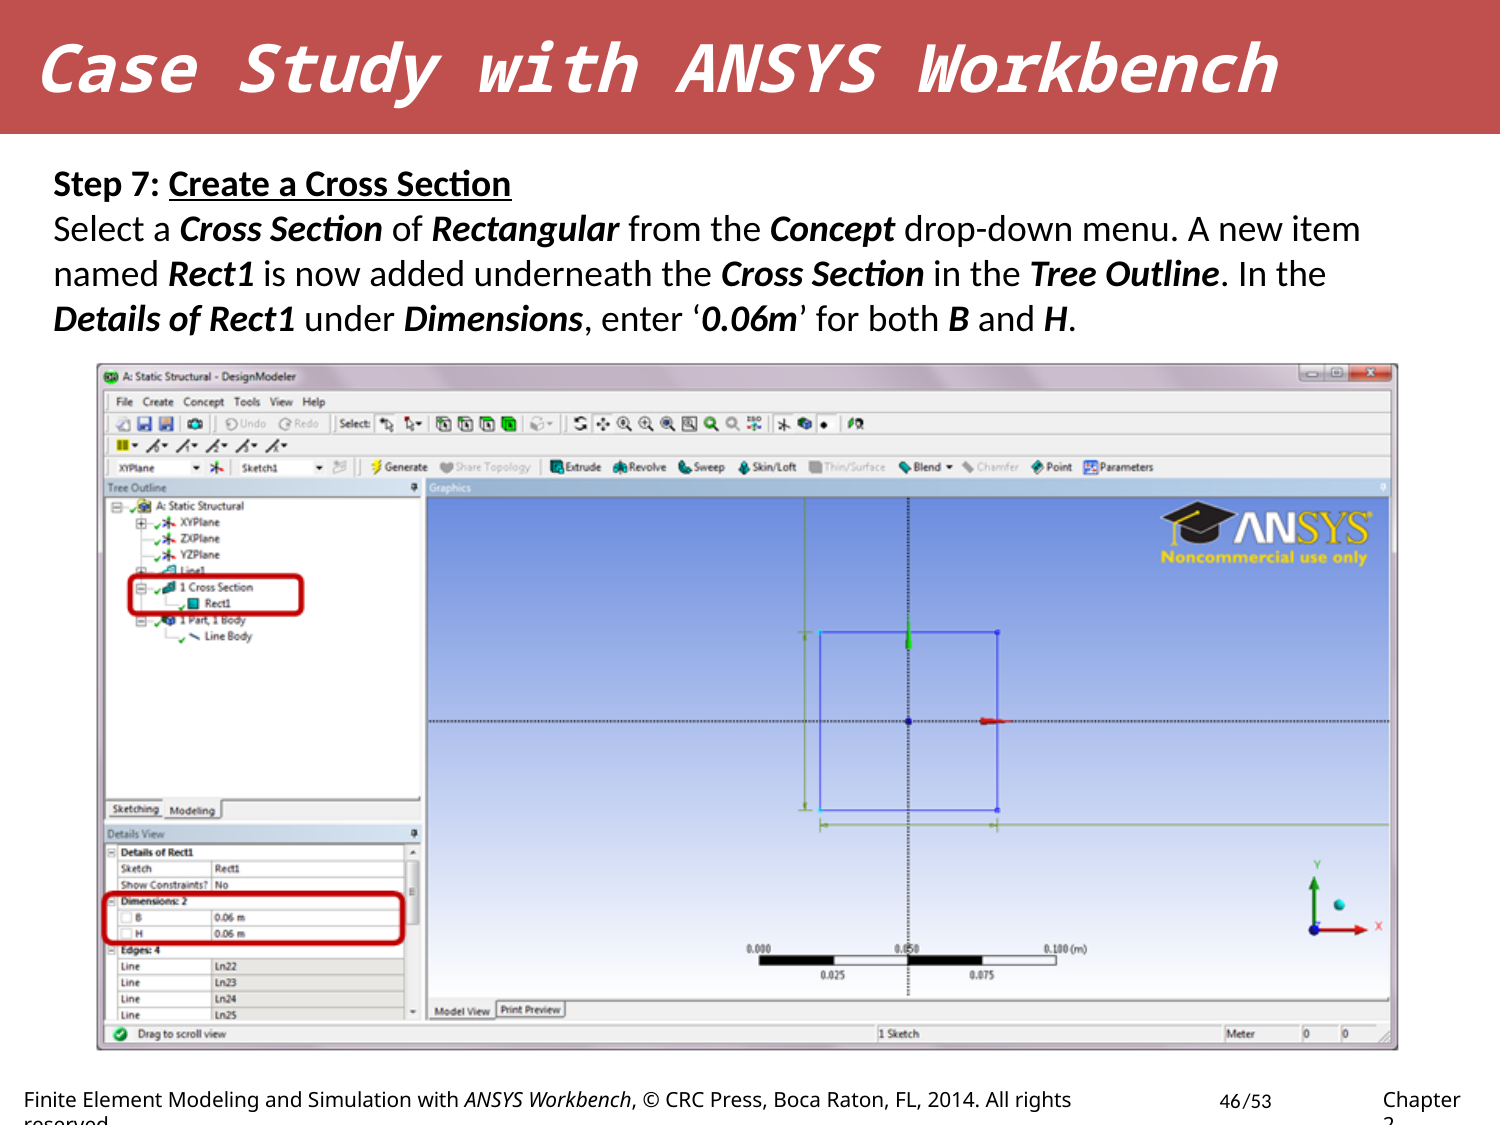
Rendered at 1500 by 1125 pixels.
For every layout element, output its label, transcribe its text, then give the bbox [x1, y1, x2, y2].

picture [89, 351, 1411, 1060]
slide_number 46 [1204, 1080, 1285, 1125]
text_box Case Study with ANSYS Workbench [19, 17, 1496, 113]
text_box Step 7: Create a Cross Section Select a Cross Section of Rectangular from the Concept drop-down menu. A new item named Rect1 is now added underneath the Cross Section in the Tree Outline. In the Details of Rect1 under Dimensions, enter ‘0.06m’ for both B and H. [38, 151, 1445, 392]
